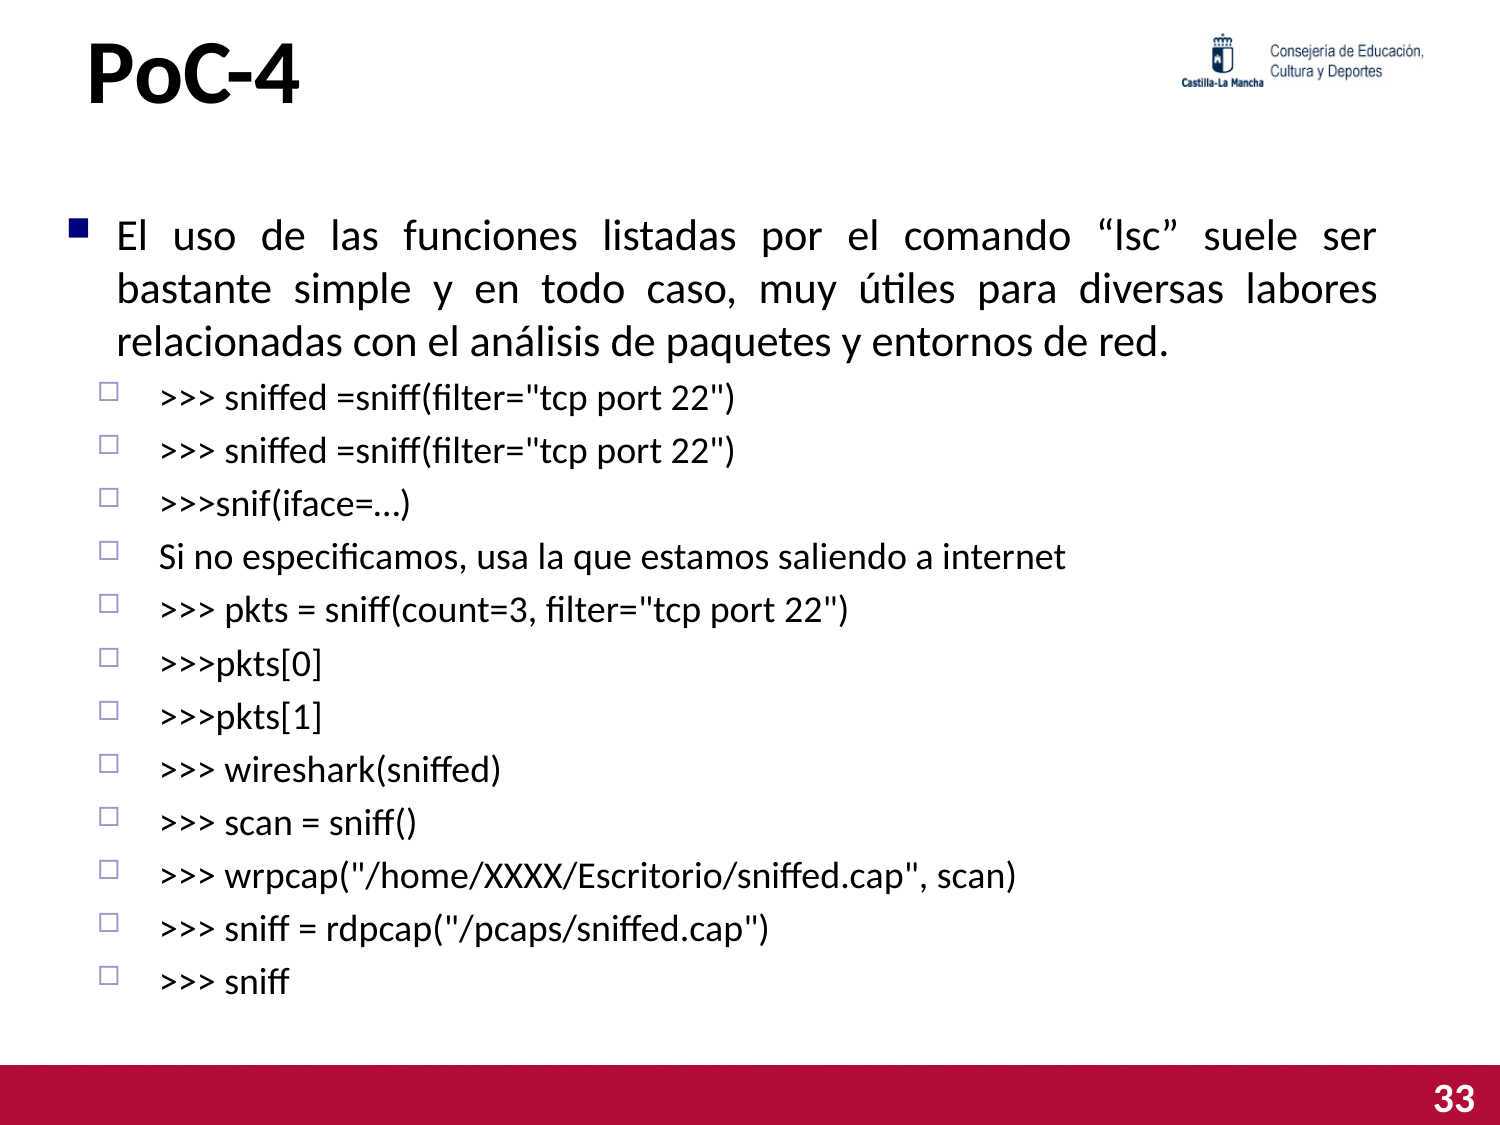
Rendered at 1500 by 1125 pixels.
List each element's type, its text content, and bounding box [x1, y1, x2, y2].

picture [0, 1065, 1500, 1125]
list El uso de las funciones listadas por el comando “lsc” suele ser bastante simple y en todo caso, muy útiles para diversas labores relacionadas con el análisis de paquetes y entornos de red. >>> sniffed =sniff(filter="tcp port 22") >>> sniffed =sniff(filter="tcp port 22") >>>snif(iface=…) Si no especificamos, usa la que estamos saliendo a internet >>> pkts = sniff(count=3, filter="tcp port 22") >>>pkts[0] >>>pkts[1] >>> wireshark(sniffed) >>> scan = sniff() >>> wrpcap("/home/XXXX/Escritorio/sniffed.cap", scan) >>> sniff = rdpcap("/pcaps/sniffed.cap") >>> sniff [51, 198, 1395, 1018]
title PoC-4 [75, 6, 1425, 197]
